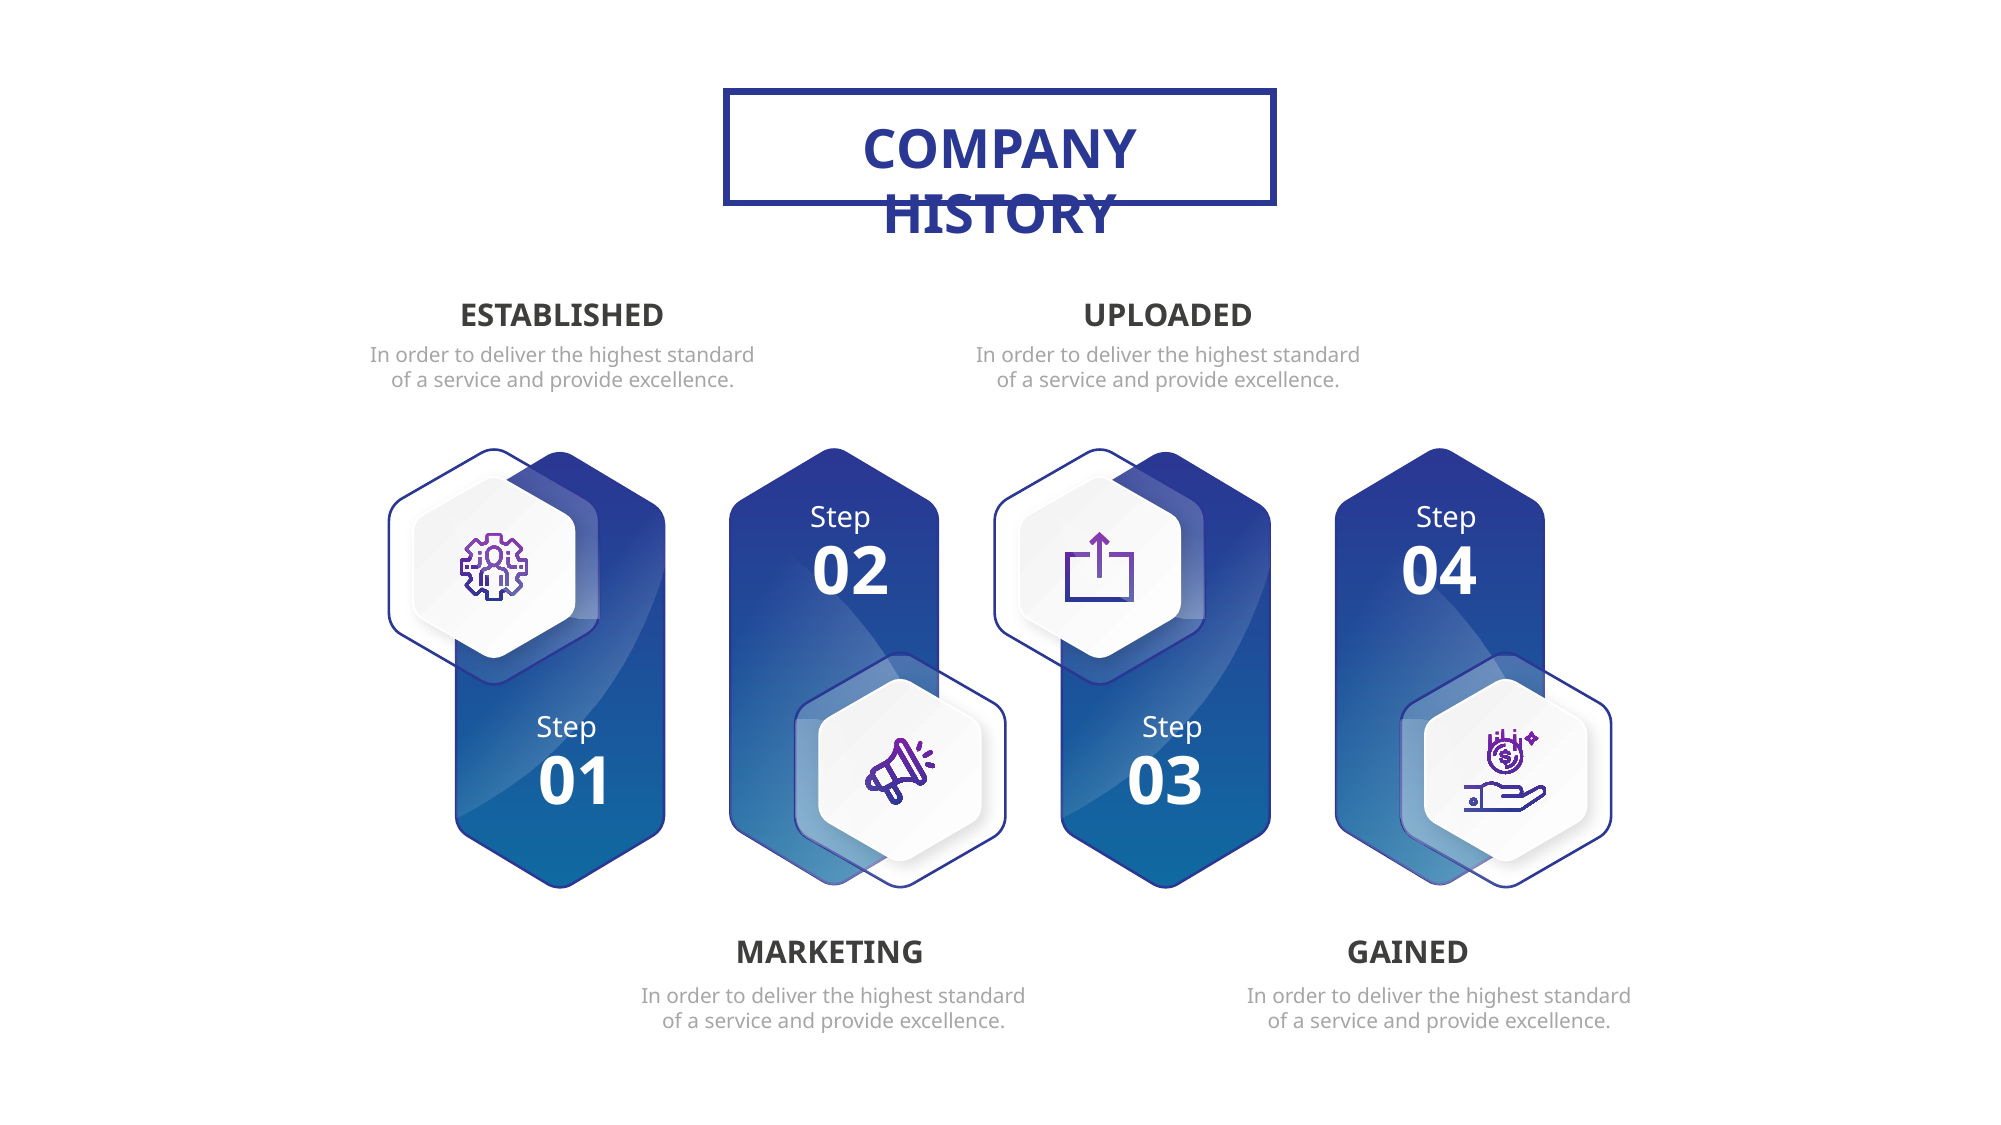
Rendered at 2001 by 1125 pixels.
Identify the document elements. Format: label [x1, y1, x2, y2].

text_box [388, 295, 1612, 1034]
text_box [726, 91, 1274, 204]
